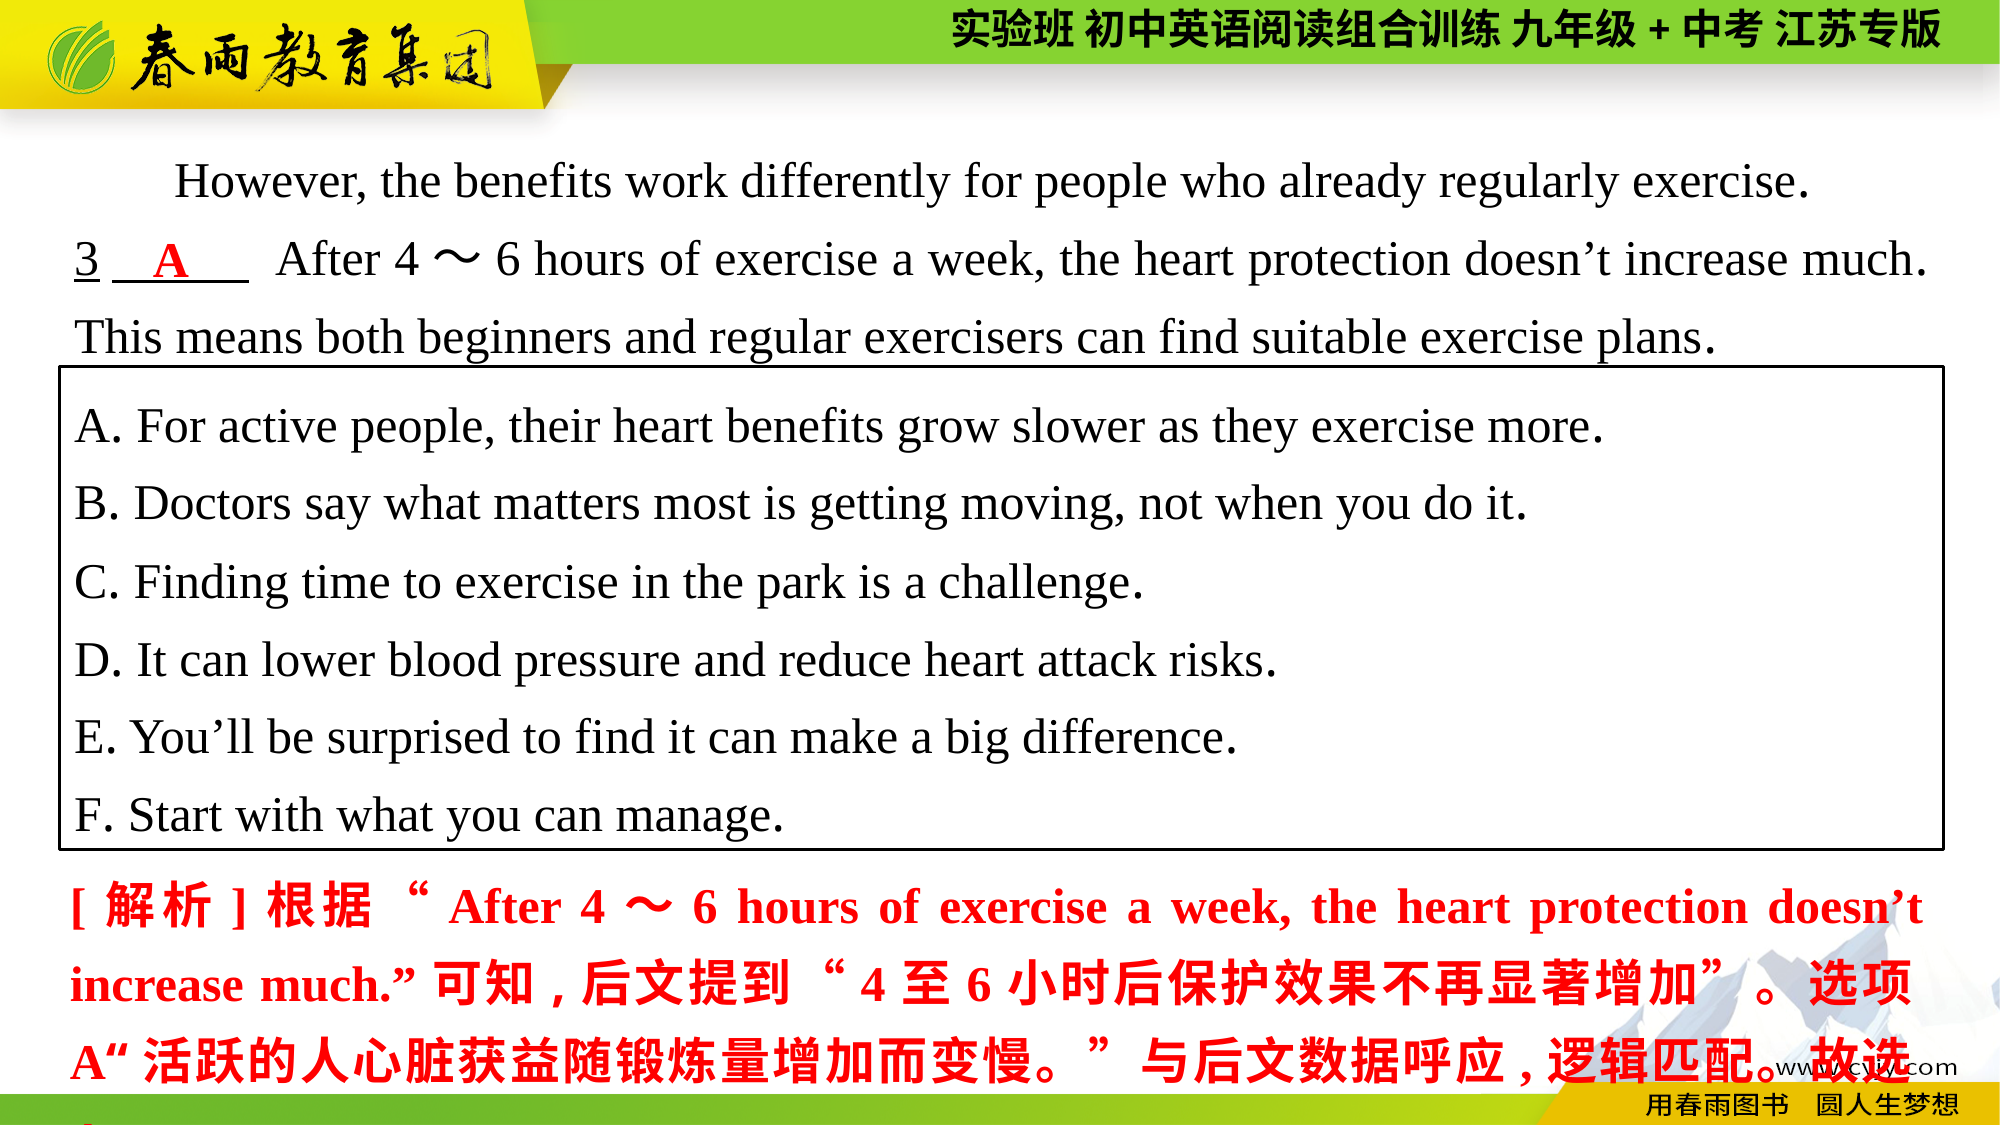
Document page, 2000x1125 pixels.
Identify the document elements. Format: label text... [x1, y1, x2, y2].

text_box A [138, 201, 204, 295]
picture [0, 0, 2000, 1125]
text_box [解析]根据“After 4～6 hours of exercise a week, the heart protection doesn’t increase much.”可知,后文提到“4至6小时后保护效果不再显著增加”。选项A“活跃的人心脏获益随锻炼量增加而变慢。”与后文数据呼应,逻辑匹配。故选A。 [54, 848, 1939, 1125]
text_box A. For active people, their heart benefits grow slower as they exercise more. B. Doctors say what matters most is getting moving, not when you do it. C. Finding time to exercise in the park is a challenge. D. It can lower blood pressure and reduce heart attack risks. E. You’ll be surprised to find it can make a big difference. F. Start with what you can manage. [59, 366, 1944, 850]
list However, the benefits work differently for people who already regularly exercise. 3 After 4～6 hours of exercise a week, the heart protection doesn’t increase much. This means both beginners and regular exercisers can find suitable exercise plans. [59, 122, 1944, 366]
